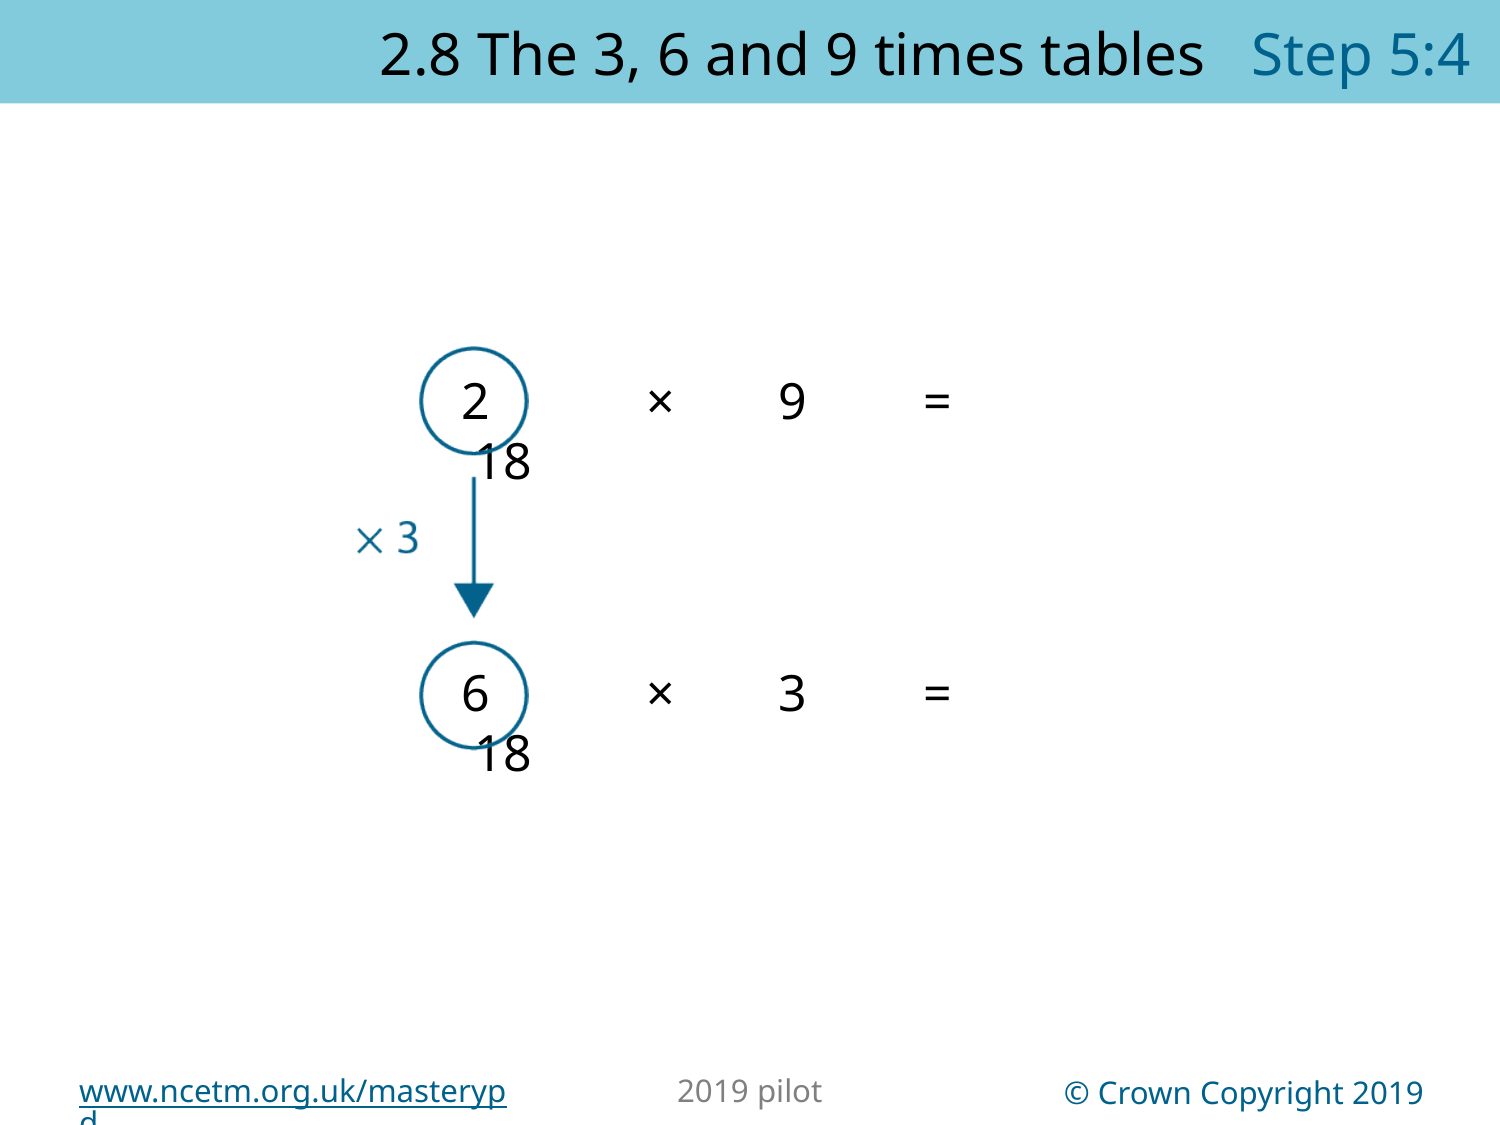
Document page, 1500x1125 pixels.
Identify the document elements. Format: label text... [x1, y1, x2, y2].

text_box 6 × 3 = 18 [446, 654, 1058, 790]
text_box 2 × 9 = 18 [534, 362, 1058, 498]
picture [355, 346, 529, 751]
list 2.8 The 3, 6 and 9 times tables Step 5:4 [0, 0, 1500, 104]
